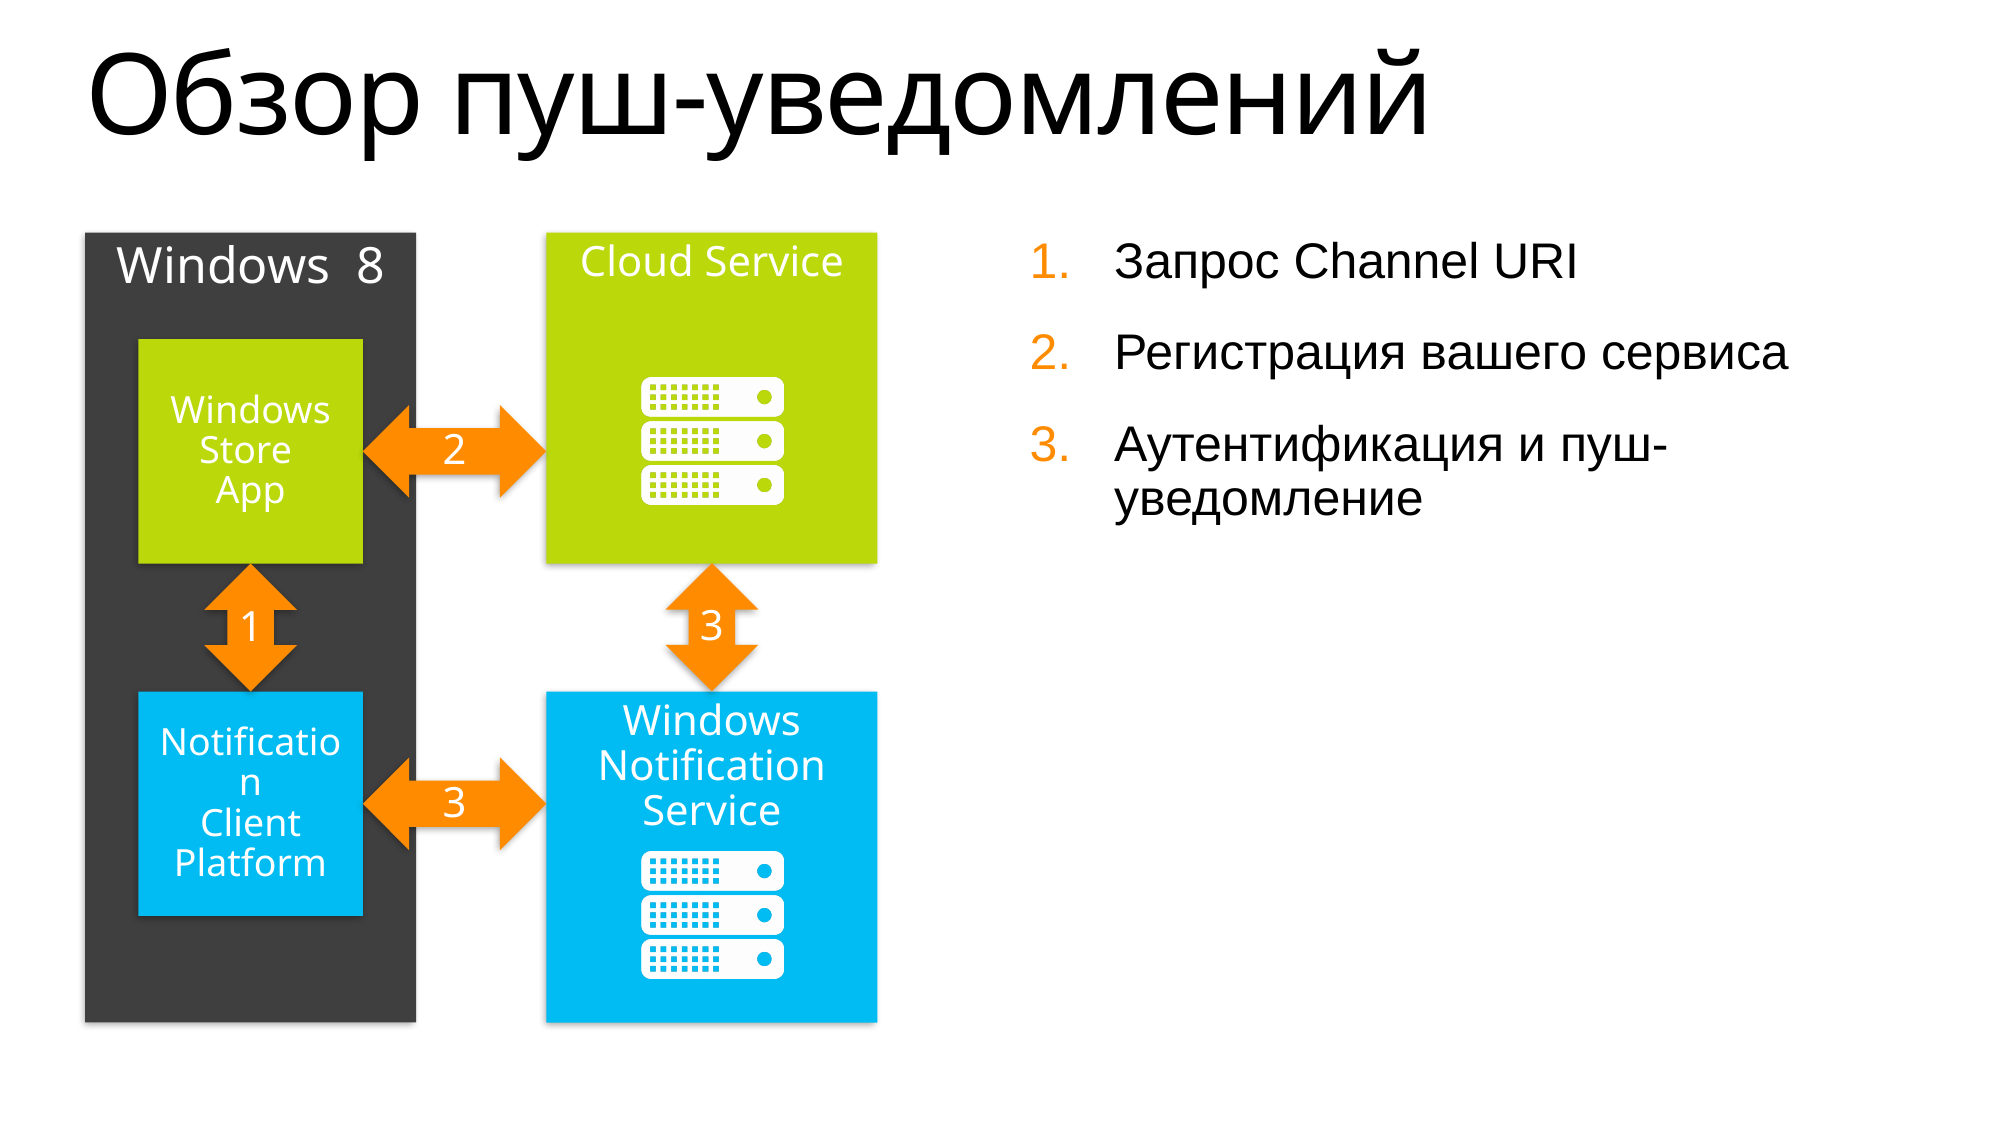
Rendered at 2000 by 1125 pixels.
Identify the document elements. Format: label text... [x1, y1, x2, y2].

text_box Windows Notification Service [546, 691, 878, 1023]
text_box Notification Client Platform [138, 691, 364, 917]
text_box 3 [664, 562, 759, 692]
picture [642, 940, 783, 978]
text_box 2 [362, 404, 547, 499]
text_box Windows 8 [84, 232, 417, 1023]
text_box Cloud Service [546, 232, 878, 564]
picture [642, 896, 783, 934]
title Обзор пуш-уведомлений [85, 37, 1914, 161]
text_box Windows Store App [138, 338, 364, 564]
picture [639, 376, 785, 505]
picture [642, 852, 783, 890]
text_box 3 [362, 756, 547, 851]
text_box Запрос Channel URI Регистрация вашего сервиса Аутентификация и пуш-уведомление [999, 234, 1914, 526]
text_box 1 [203, 562, 298, 693]
